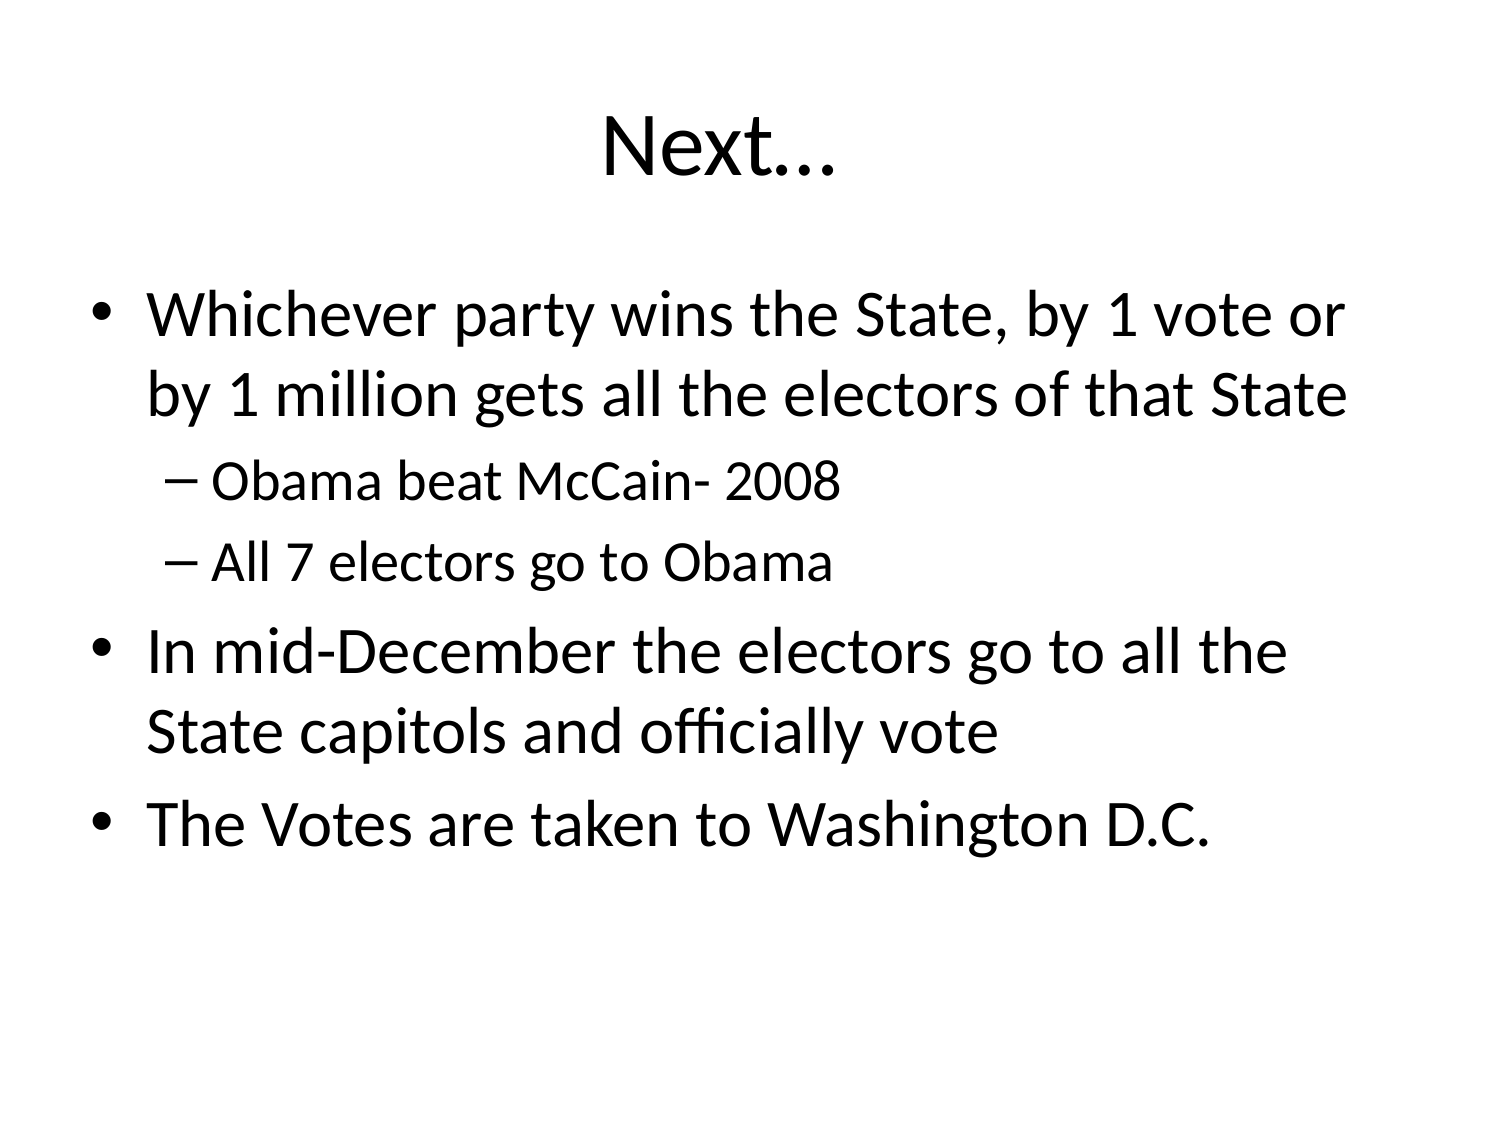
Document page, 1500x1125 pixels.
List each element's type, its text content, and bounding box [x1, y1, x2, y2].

list Whichever party wins the State, by 1 vote or by 1 million gets all the electors of that State Obama beat McCain- 2008 All 7 electors go to Obama In mid-December the electors go to all the State capitols and officially vote The Votes are taken to Washington D.C. [75, 262, 1425, 1005]
title Next… [75, 45, 1425, 233]
